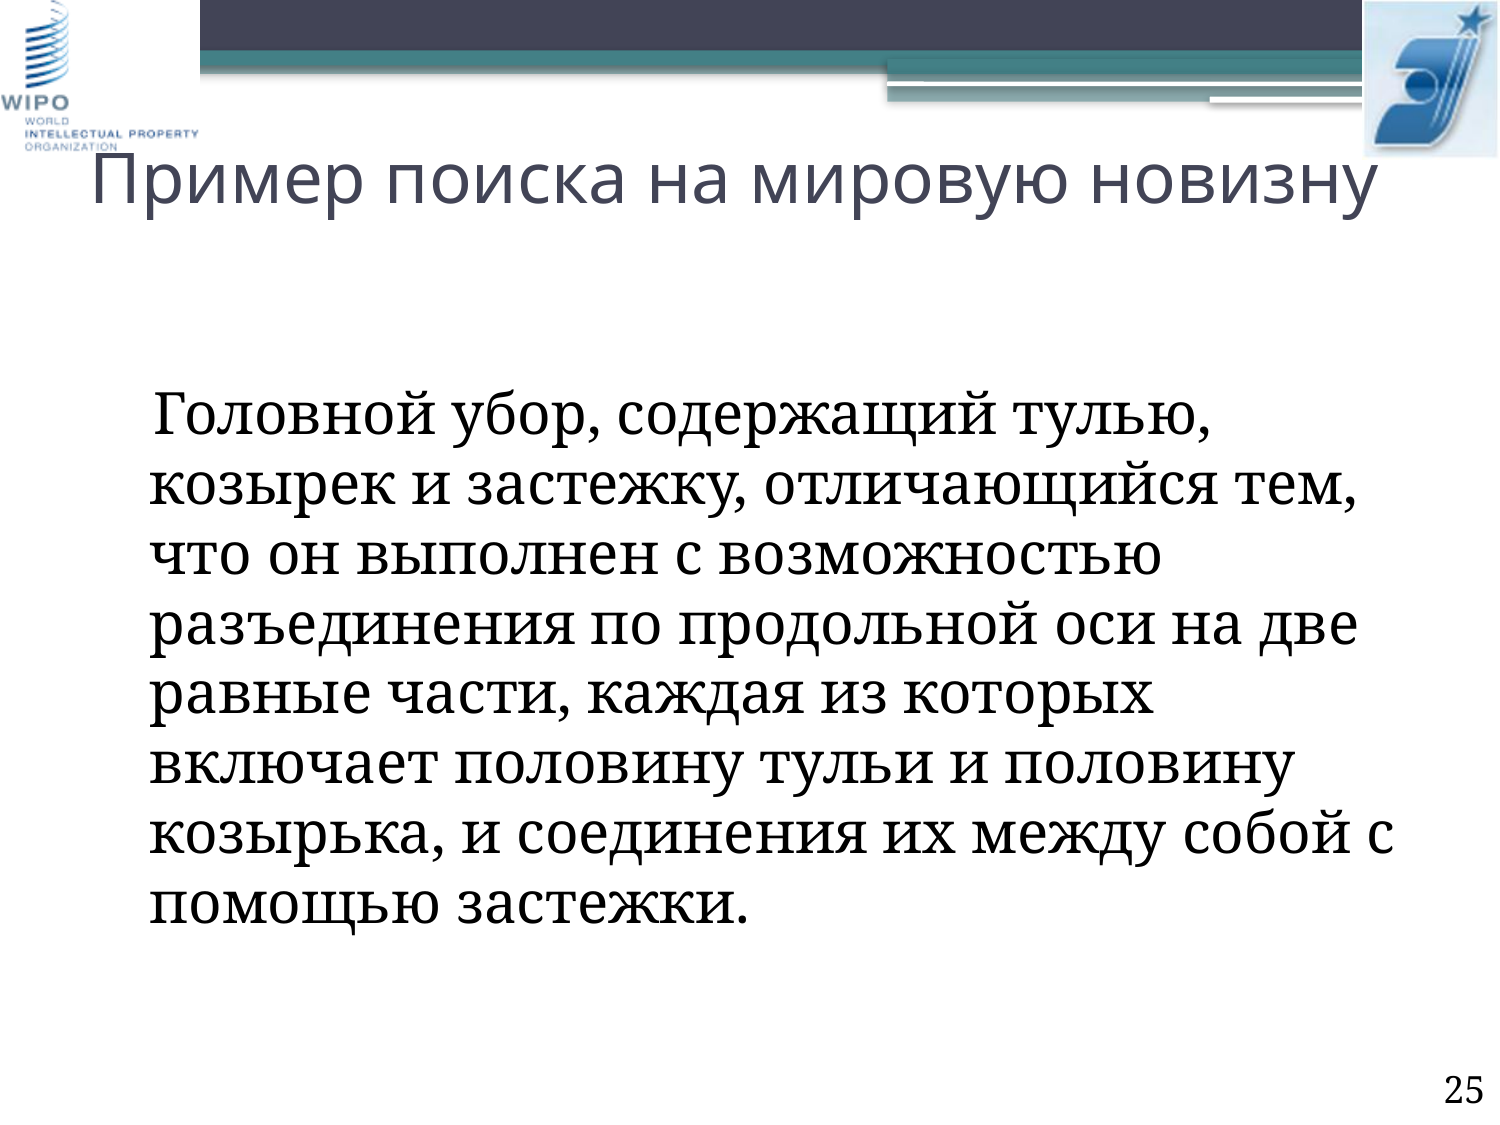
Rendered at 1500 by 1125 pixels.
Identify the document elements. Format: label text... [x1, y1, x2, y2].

picture [1362, 0, 1500, 161]
title Пример поиска на мировую новизну [75, 117, 1425, 235]
slide_number 25 [1374, 1065, 1500, 1125]
picture [0, 0, 200, 153]
list Головной убор, содержащий тулью, козырек и застежку, отличающийся тем, что он выполнен с возможностью разъединения по продольной оси на две равные части, каждая из которых включает половину тульи и половину козырька, и соединения их между собой с помощью застежки. [75, 368, 1425, 1079]
